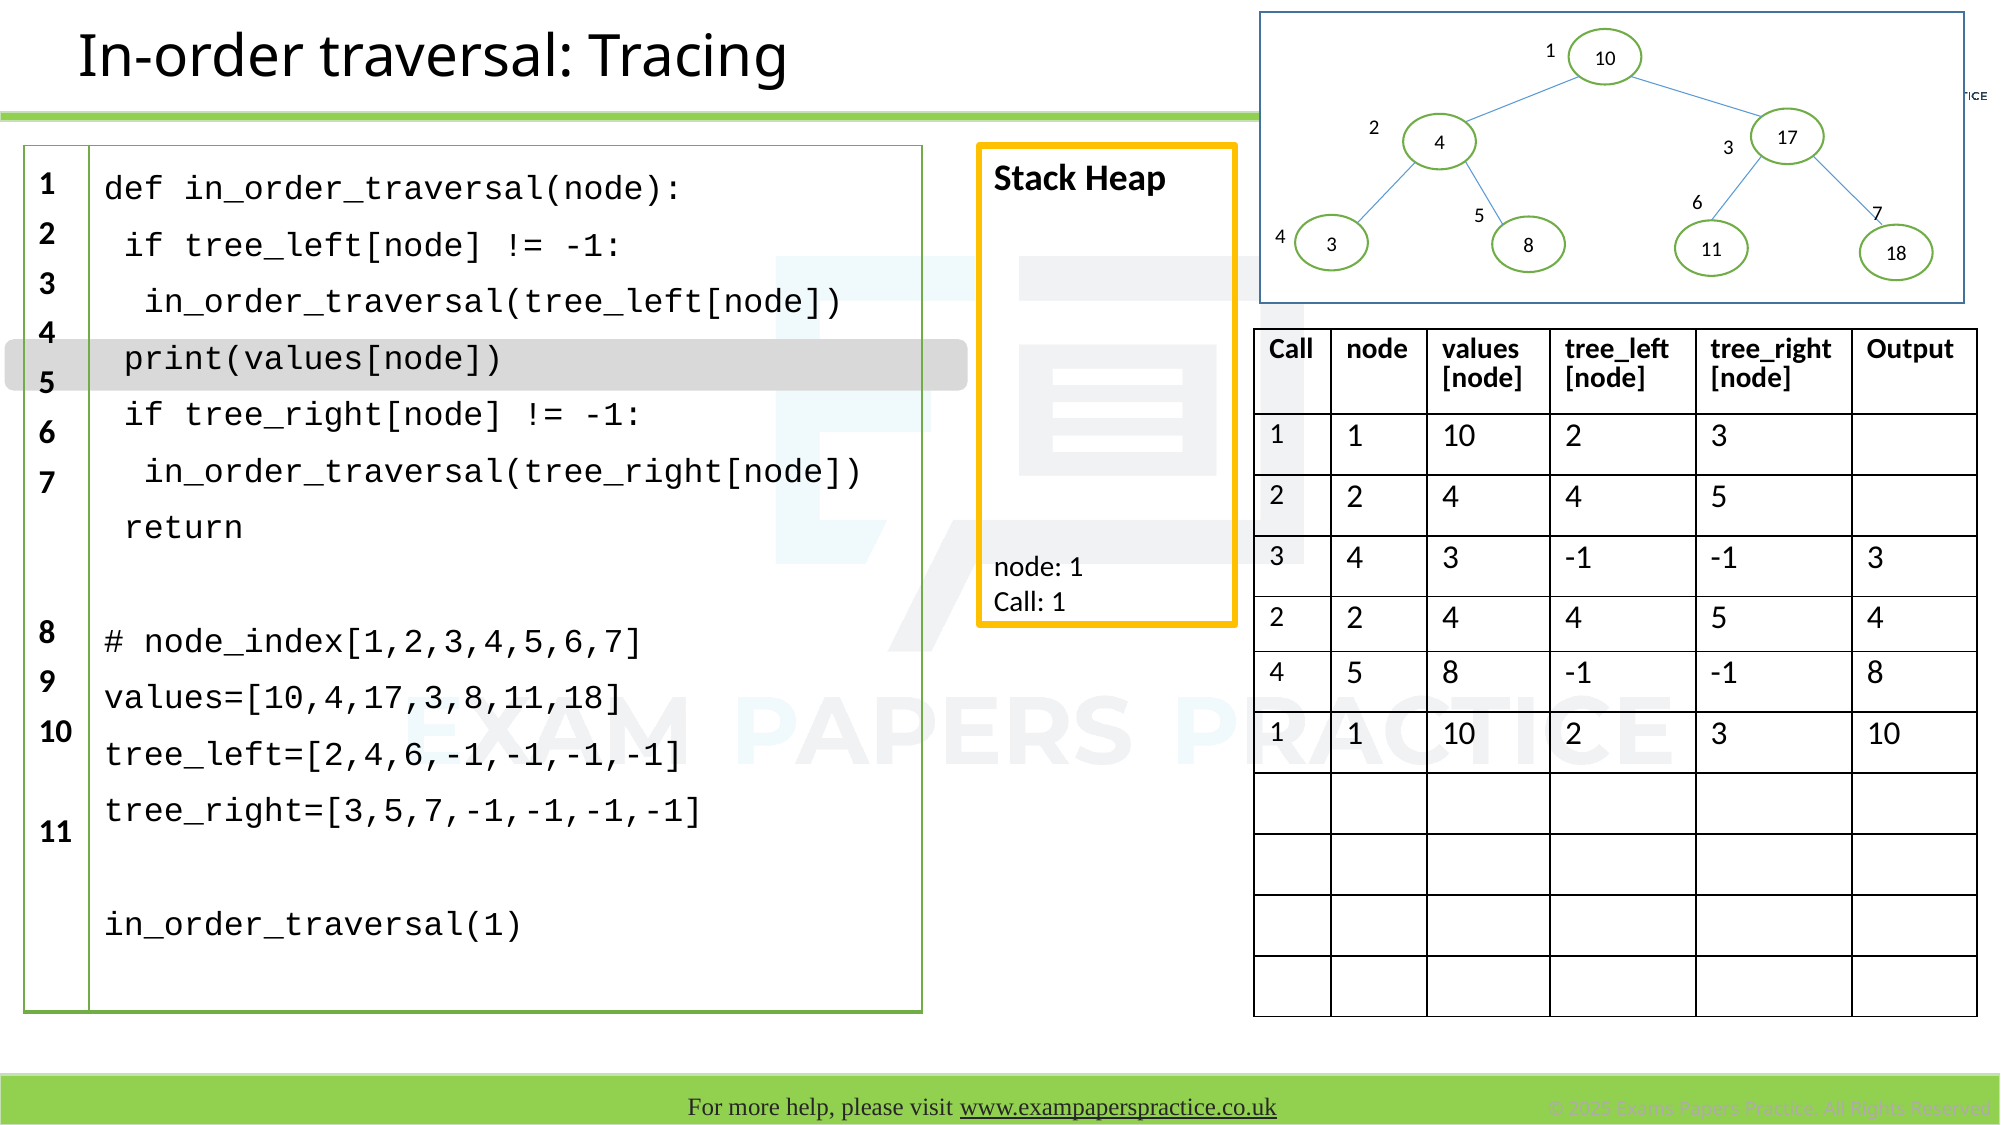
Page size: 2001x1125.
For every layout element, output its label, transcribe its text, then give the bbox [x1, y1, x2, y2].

table_cell 2 [1332, 597, 1426, 651]
table_cell [1332, 957, 1426, 1016]
table_cell [1332, 774, 1426, 833]
table_cell 2 [1255, 476, 1330, 535]
table_cell -1 [1551, 652, 1695, 711]
table_cell [1428, 957, 1549, 1016]
table_cell [1853, 774, 1976, 833]
table_cell 1 [1332, 713, 1426, 772]
table_cell 2 [1551, 415, 1695, 474]
table_cell 4 [1551, 476, 1695, 535]
table_cell 2 [1551, 713, 1695, 772]
table_cell 1 [1332, 415, 1426, 474]
table_cell [1428, 835, 1549, 894]
table_cell [1697, 896, 1851, 955]
table_cell 4 [1255, 652, 1330, 711]
table_cell [1255, 835, 1330, 894]
table_cell 4 [1428, 476, 1549, 535]
table_cell 1 [1255, 415, 1330, 474]
table_cell 10 [1428, 415, 1549, 474]
table_cell 3 [1853, 537, 1976, 596]
table_cell 2 [1255, 597, 1330, 651]
table_cell [1853, 835, 1976, 894]
table_header Output [1853, 330, 1976, 413]
table_cell 3 [1255, 537, 1330, 596]
table_header def in_order_traversal(node): if tree_left[node] != -1: in_order_traversal(tree_left[node]) print(values[node]) if tree_right[node] != -1: in_order_traversal(tree_right[node]) return # node_index[1,2,3,4,5,6,7] values=[10,4,17,3,8,11,18] tree_left=[2,4,6,-1,-1,-1,-1] tree_right=[3,5,7,-1,-1,-1,-1] in_order_traversal(1) [90, 146, 921, 1010]
table_cell [1551, 957, 1695, 1016]
table_cell 4 [1853, 597, 1976, 651]
table_cell [1853, 957, 1976, 1016]
table_cell -1 [1551, 537, 1695, 596]
table_cell 5 [1697, 597, 1851, 651]
text_box Stack Heap node: 1 Call: 1 [979, 145, 1236, 625]
table_cell [1428, 896, 1549, 955]
table_cell [1428, 774, 1549, 833]
table_cell -1 [1697, 652, 1851, 711]
table_header values [node] [1428, 330, 1549, 413]
table_cell -1 [1697, 537, 1851, 596]
table_cell 5 [1332, 652, 1426, 711]
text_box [1260, 12, 1965, 303]
table_cell [1853, 415, 1976, 474]
table_cell 3 [1697, 713, 1851, 772]
table_cell 2 [1332, 476, 1426, 535]
table_cell 8 [1428, 652, 1549, 711]
table_cell [1697, 835, 1851, 894]
table_cell [1853, 896, 1976, 955]
table_cell 4 [1332, 537, 1426, 596]
table_cell 1 [1255, 713, 1330, 772]
table_header tree_right [node] [1697, 330, 1851, 413]
table_cell 4 [1551, 597, 1695, 651]
table_cell [1551, 774, 1695, 833]
table_cell 5 [1697, 476, 1851, 535]
table_cell [1332, 896, 1426, 955]
table_cell 8 [1853, 652, 1976, 711]
table_cell [1551, 896, 1695, 955]
table_header node [1332, 330, 1426, 413]
table_cell [1255, 957, 1330, 1016]
table_cell 4 [1428, 597, 1549, 651]
table_cell 3 [1697, 415, 1851, 474]
table_cell [1255, 774, 1330, 833]
text_box [923, 339, 968, 391]
table_cell 10 [1853, 713, 1976, 772]
title In-order traversal: Tracing [63, 9, 1405, 106]
table_header tree_left [node] [1551, 330, 1695, 413]
table_cell [1255, 896, 1330, 955]
table_cell [1697, 774, 1851, 833]
table_cell [1332, 835, 1426, 894]
table_cell [1853, 476, 1976, 535]
table_cell 3 [1428, 537, 1549, 596]
table_header 1 2 3 4 5 6 7 8 9 10 11 [25, 146, 88, 1010]
table_cell [1551, 835, 1695, 894]
table_cell 10 [1428, 713, 1549, 772]
text_box [4, 339, 23, 391]
table_header Call [1255, 330, 1330, 413]
table_cell [1697, 957, 1851, 1016]
